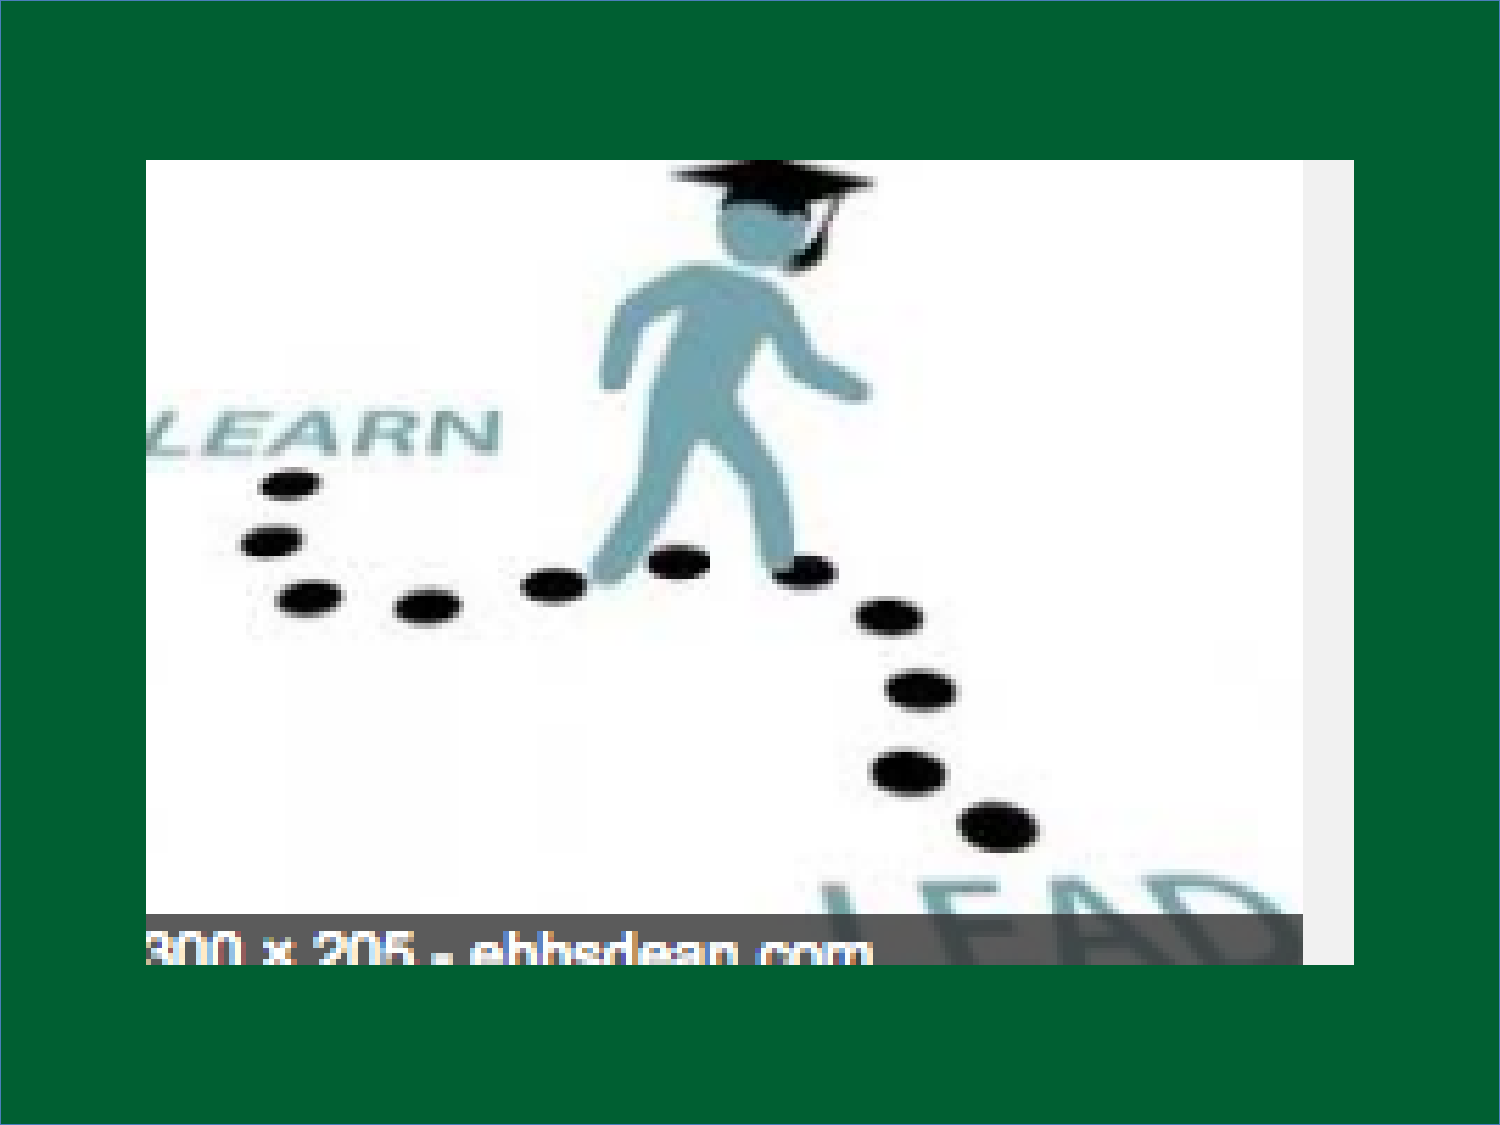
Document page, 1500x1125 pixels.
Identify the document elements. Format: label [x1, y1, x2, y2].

text_box [0, 0, 1500, 1125]
picture [146, 159, 1354, 966]
